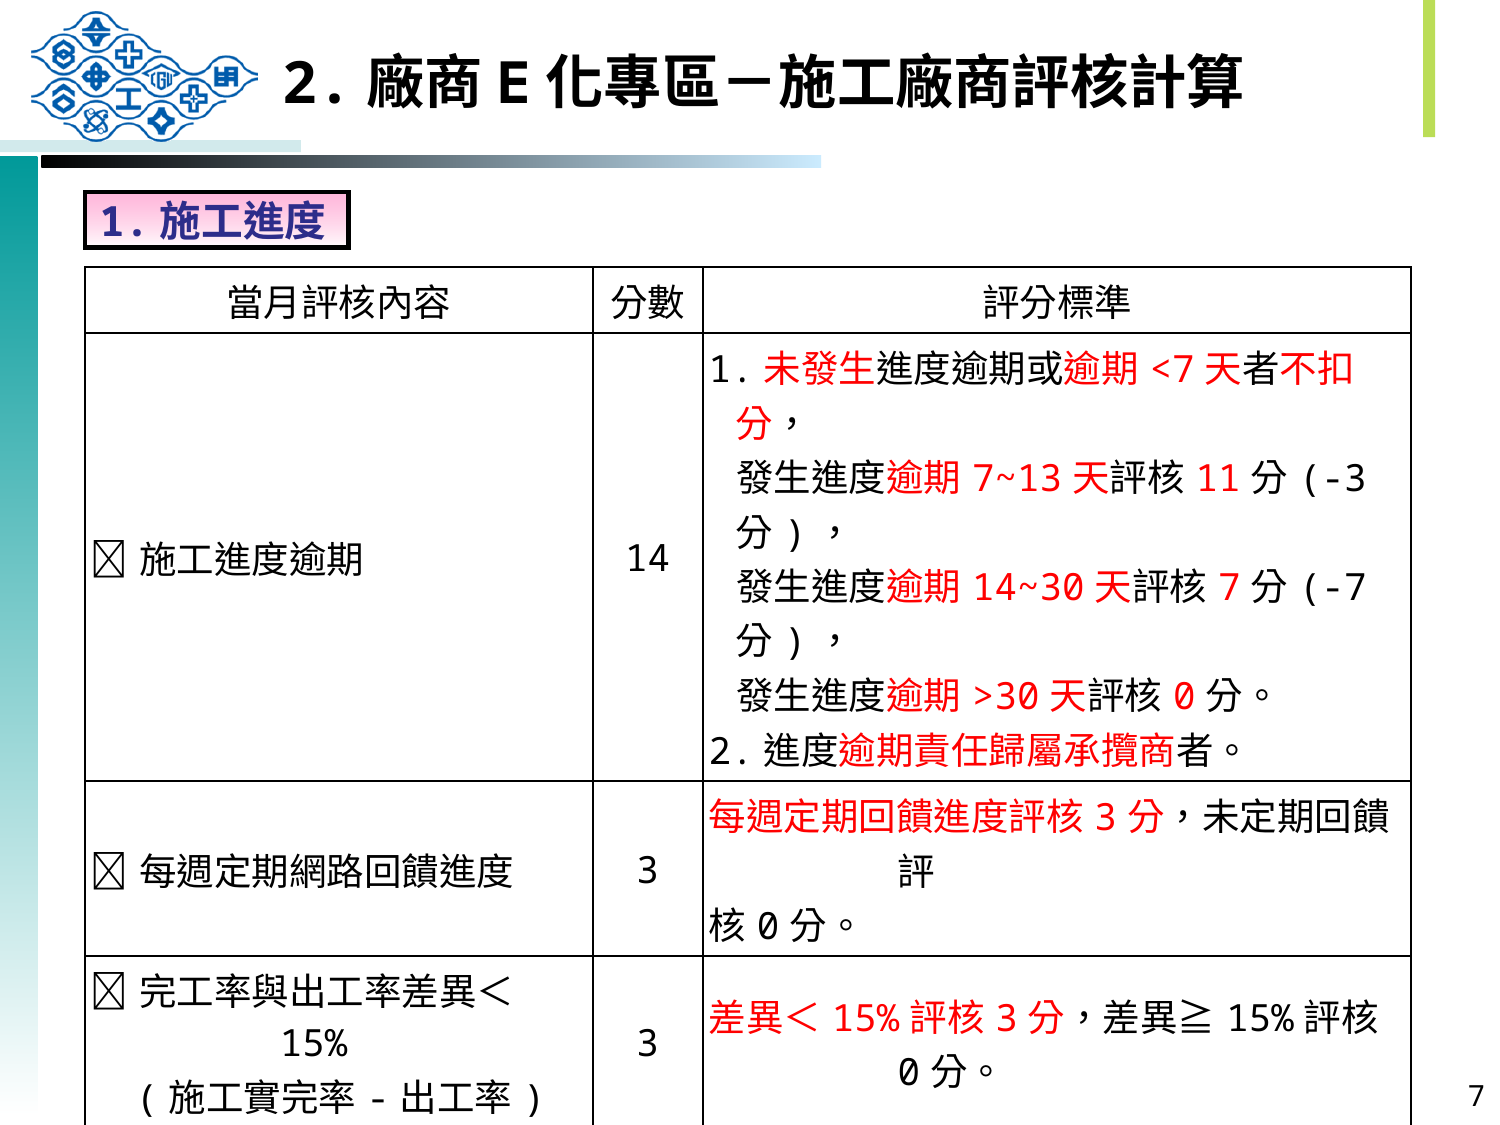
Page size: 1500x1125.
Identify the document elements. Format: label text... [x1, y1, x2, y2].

table_header 當月評核內容 [86, 268, 592, 332]
table_cell 完工率與出工率差異＜15% (施工實完率-出工率) [86, 957, 592, 1125]
table_cell 1.未發生進度逾期或逾期<7天者不扣分， 發生進度逾期7~13天評核11分(-3分)， 發生進度逾期14~30天評核7分(-7分)， 發生進度逾期>30天評核0分。 2.進度逾期責任歸屬承攬商者。 [704, 334, 1410, 780]
text_box 2.廠商E化專區－施工廠商評核計算 [267, 0, 1471, 161]
table_cell 14 [594, 334, 702, 780]
table_cell 每週定期回饋進度評核3分，未定期回饋評 核0分。 [704, 782, 1410, 955]
slide_number 6 [1149, 1046, 1500, 1125]
table_cell 施工進度逾期 [86, 334, 592, 780]
table_header 評分標準 [704, 268, 1410, 332]
table_cell 差異＜15%評核3分，差異≧15%評核0分。 [704, 957, 1410, 1125]
picture [25, 8, 263, 145]
table_cell 每週定期網路回饋進度 [86, 782, 592, 955]
text_box 1.施工進度 [84, 191, 349, 248]
table_cell 3 [594, 957, 702, 1125]
table_header 分數 [594, 268, 702, 332]
table_cell 3 [594, 782, 702, 955]
